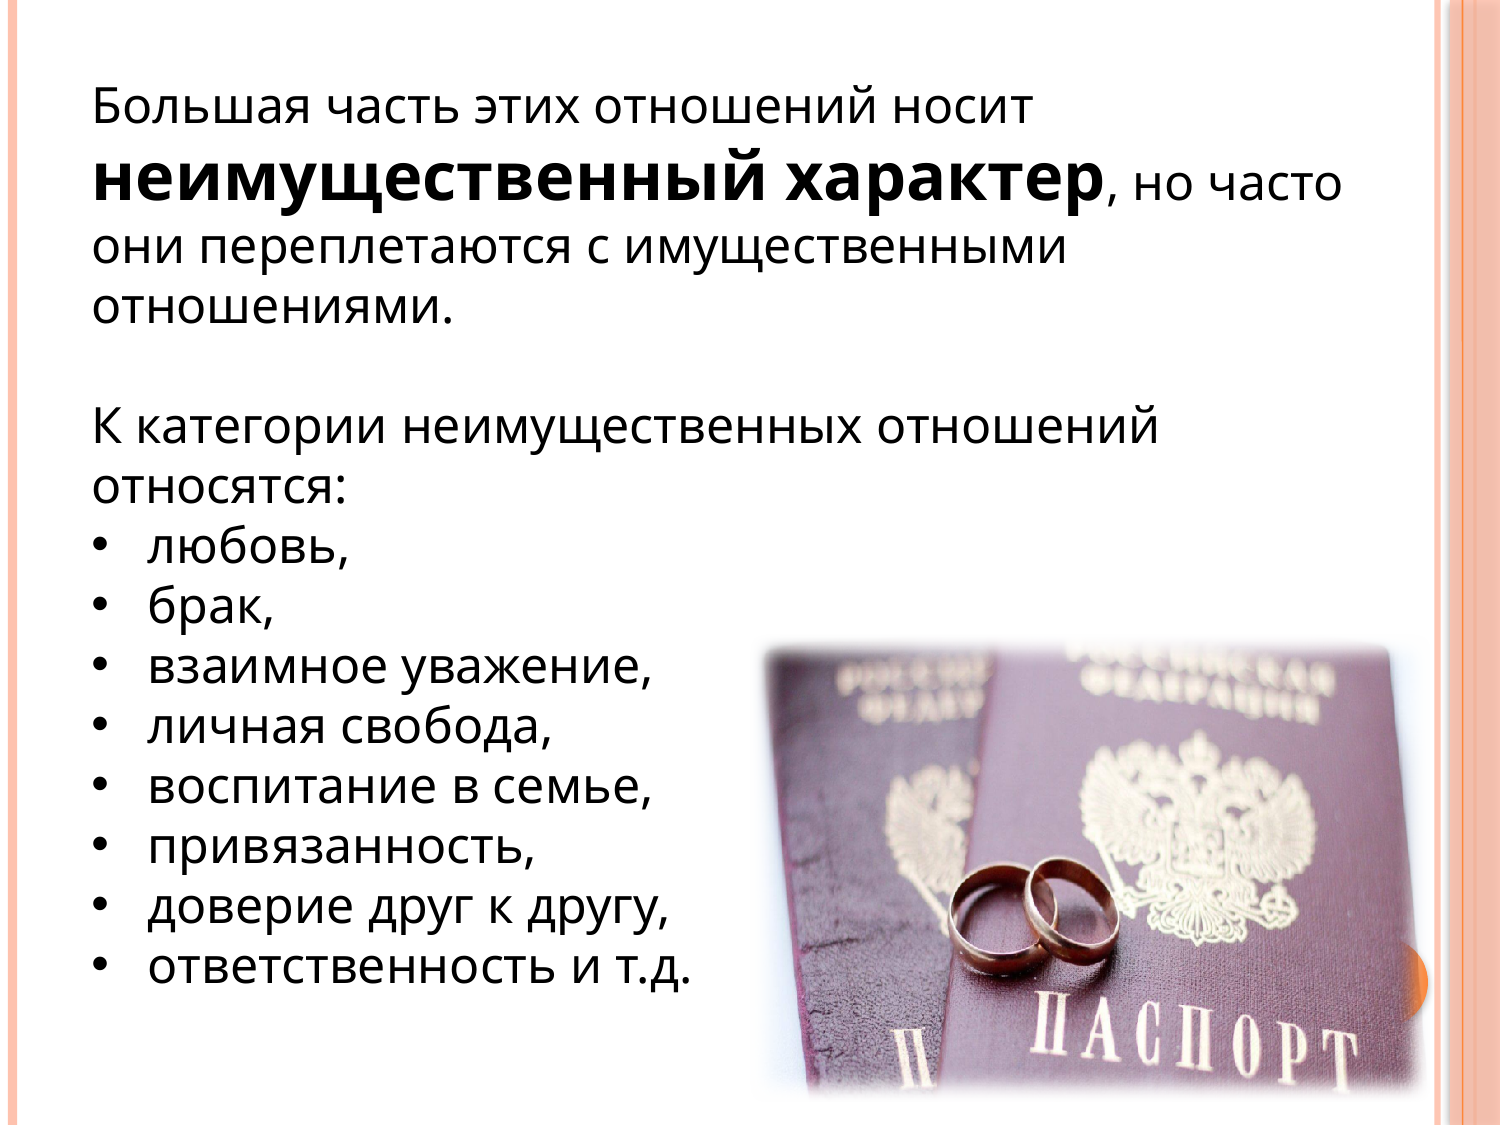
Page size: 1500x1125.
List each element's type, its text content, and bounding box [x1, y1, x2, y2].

text_box Большая часть этих отношений носит неимущественный характер, но часто они переплетаются с имущественными отношениями. К категории неимущественных отношений относятся: любовь, брак, взаимное уважение, личная свобода, воспитание в семье, привязанность, доверие друг к другу, ответственность и т.д. [76, 66, 1424, 1001]
picture [749, 632, 1432, 1103]
